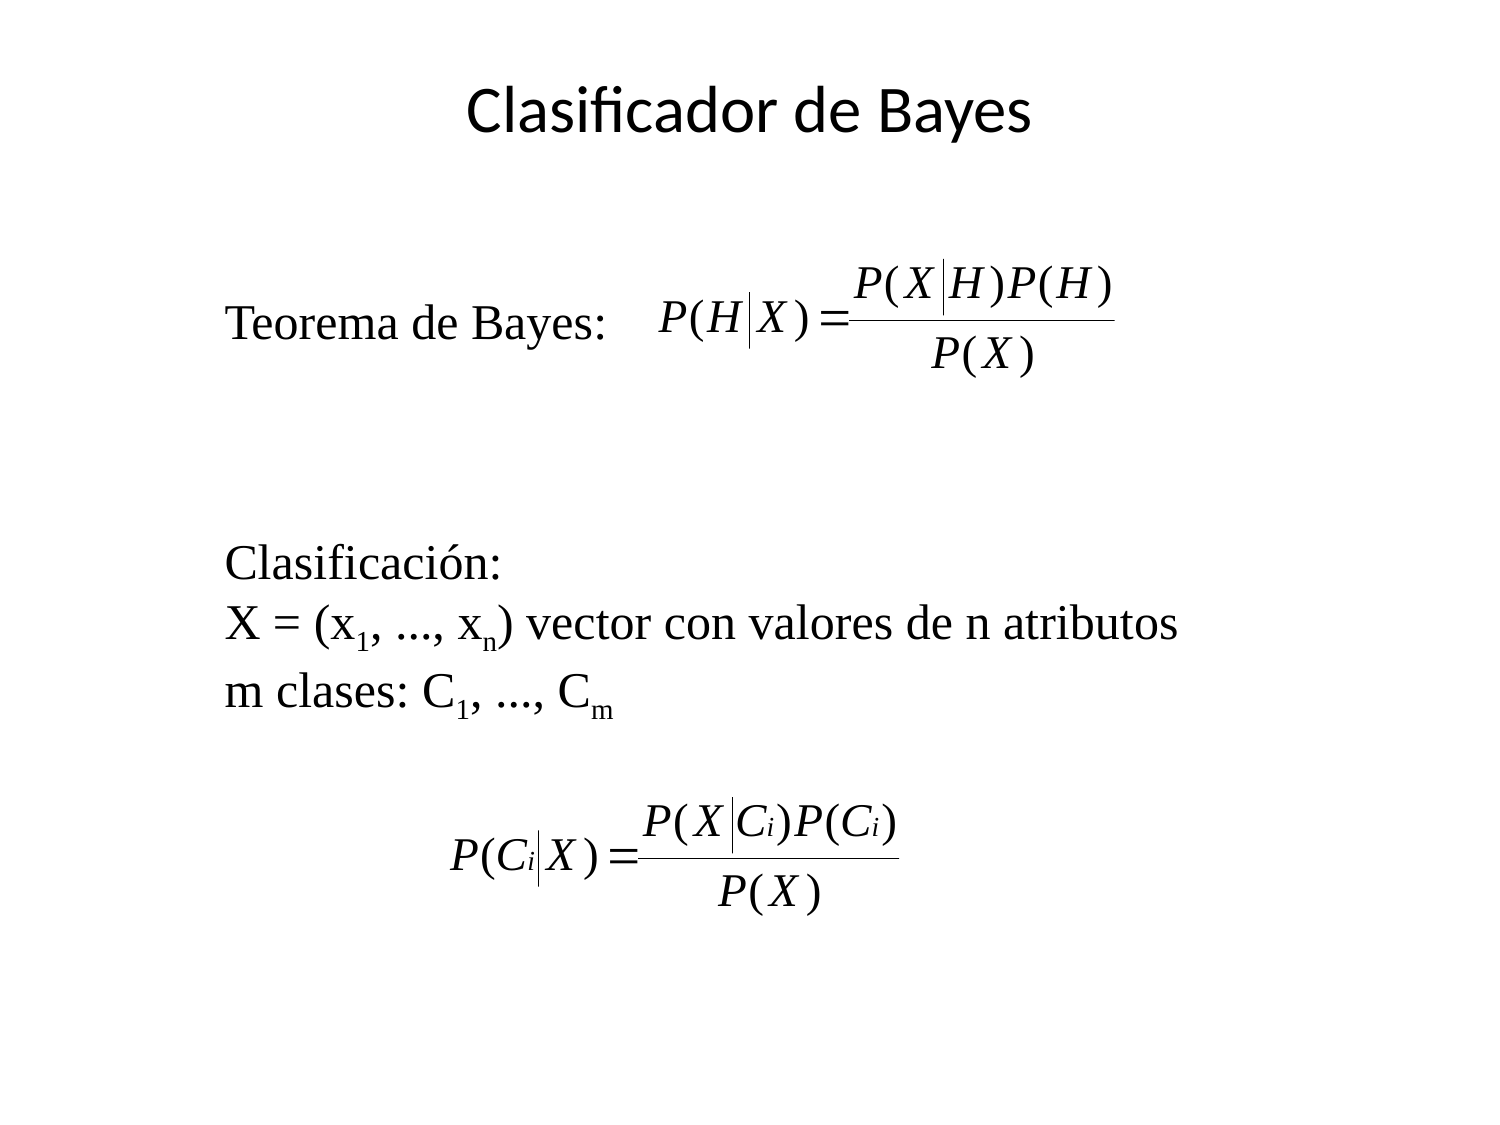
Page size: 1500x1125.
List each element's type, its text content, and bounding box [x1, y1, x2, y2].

text_box Teorema de Bayes: Clasificación: X = (x1, ..., xn) vector con valores de n atributos m clases: C1, ..., Cm [209, 281, 1388, 1033]
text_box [441, 787, 909, 926]
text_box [649, 249, 1126, 388]
title Clasificador de Bayes [112, 12, 1388, 201]
